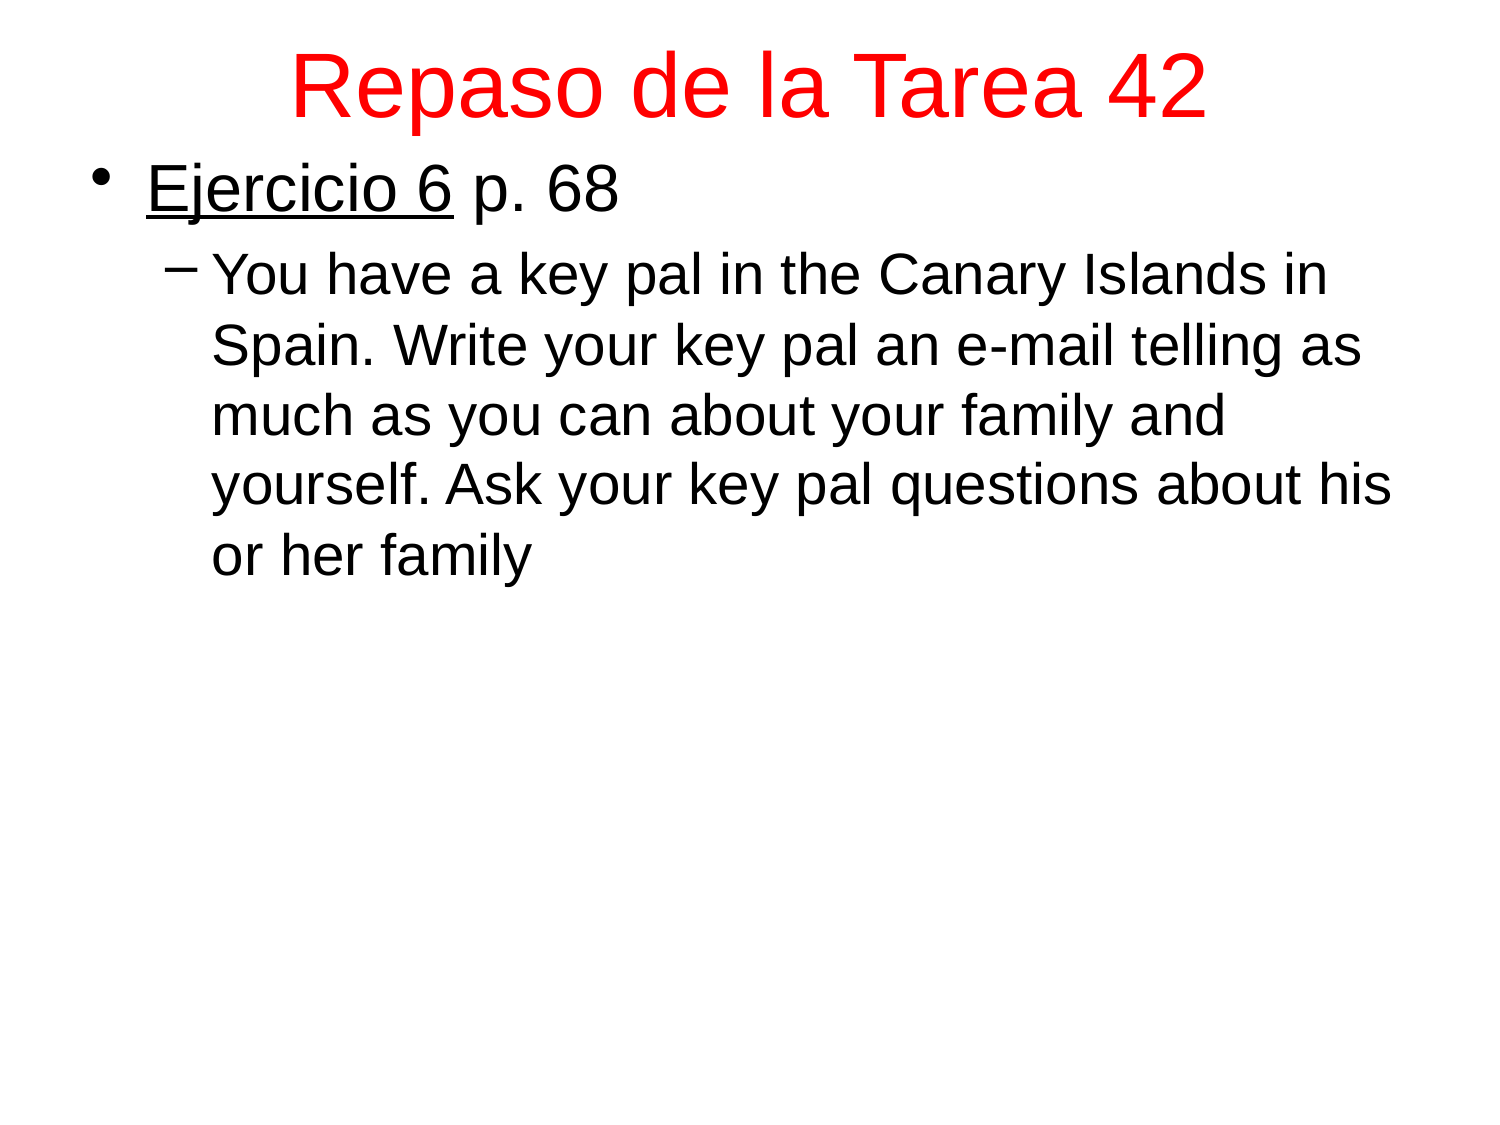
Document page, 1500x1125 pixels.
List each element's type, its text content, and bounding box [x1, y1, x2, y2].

title Repaso de la Tarea 42 [75, 0, 1425, 137]
list Ejercicio 6 p. 68 You have a key pal in the Canary Islands in Spain. Write your key pal an e-mail telling as much as you can about your family and yourself. Ask your key pal questions about his or her family [75, 137, 1425, 880]
text_box [5, 524, 1061, 1125]
